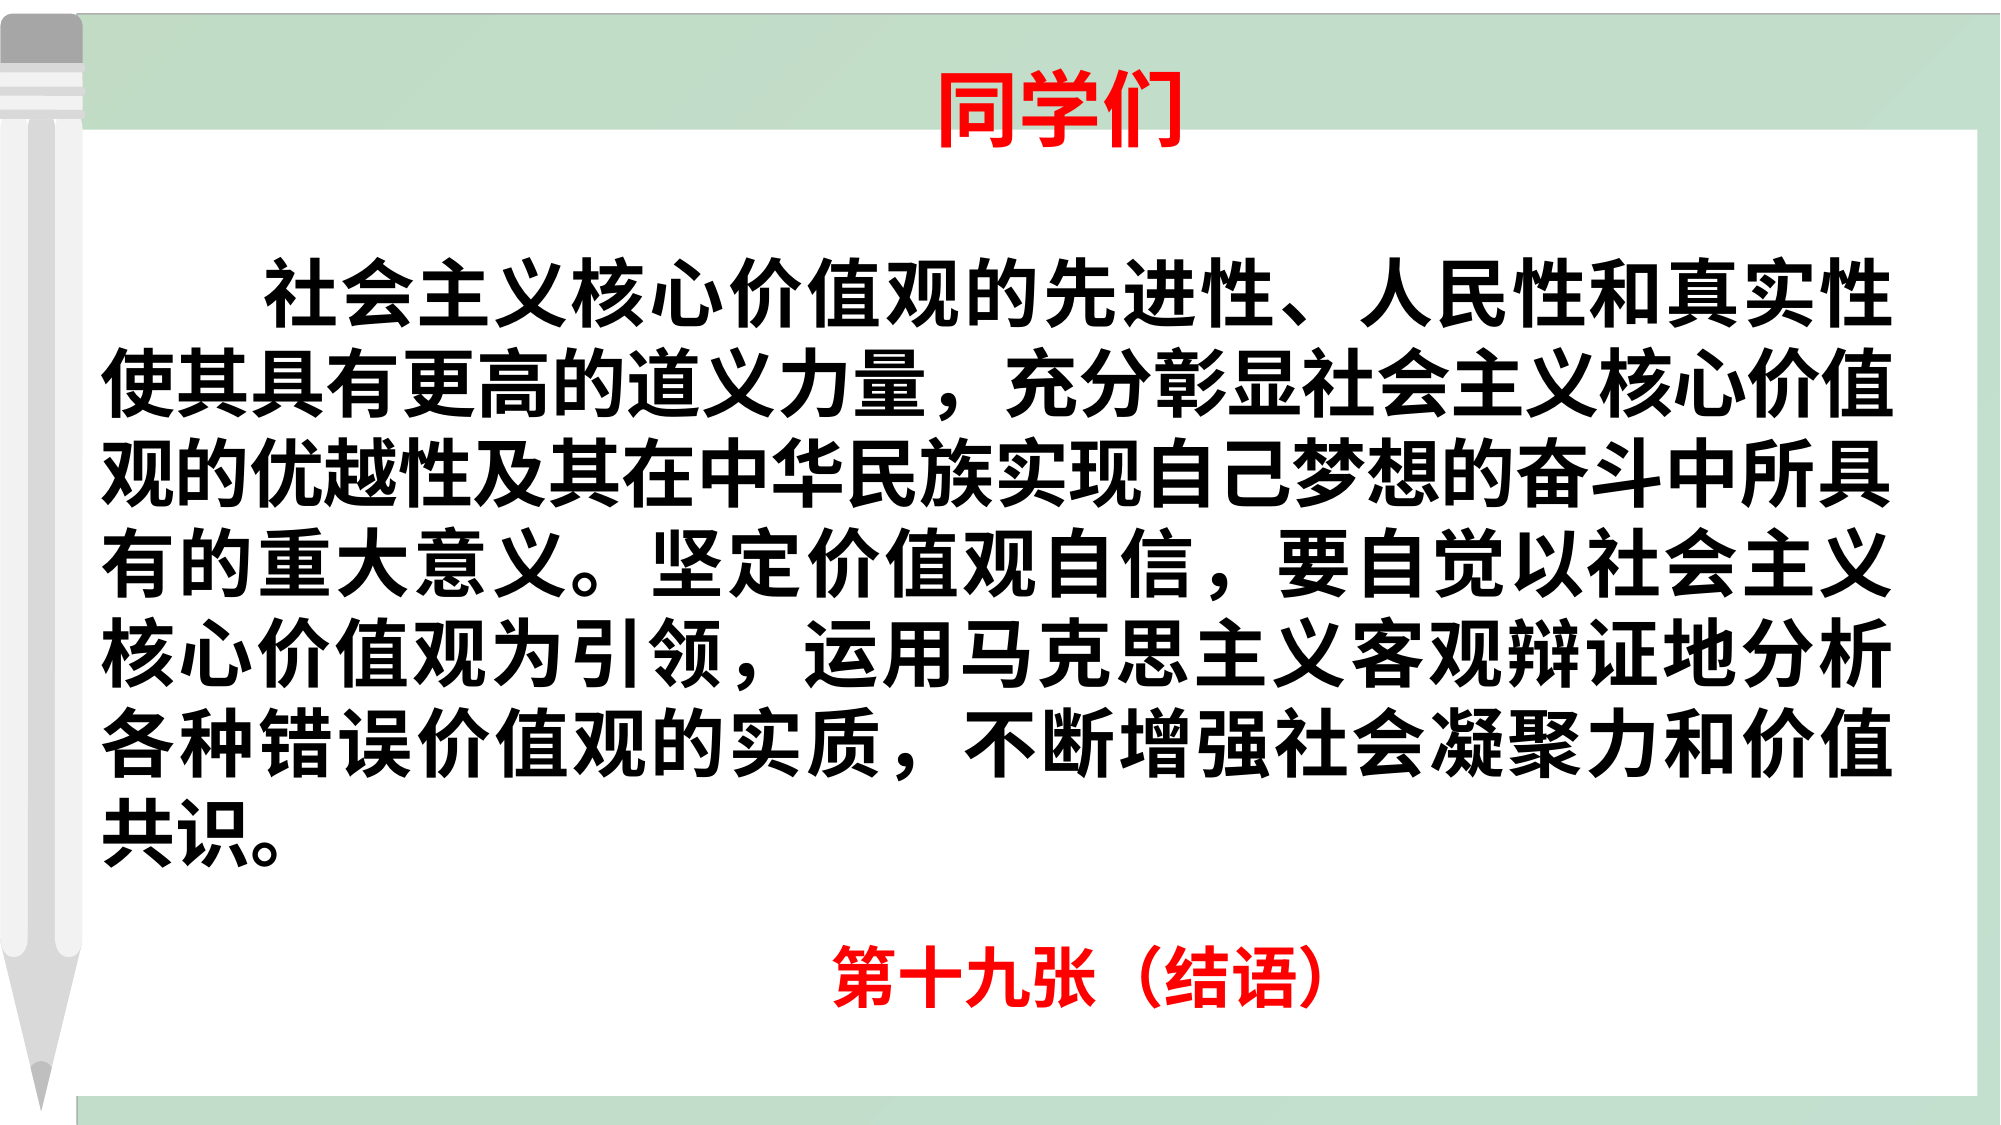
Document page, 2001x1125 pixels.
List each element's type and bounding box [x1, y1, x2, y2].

text_box [36, 13, 2000, 1125]
text_box [0, 13, 87, 1112]
